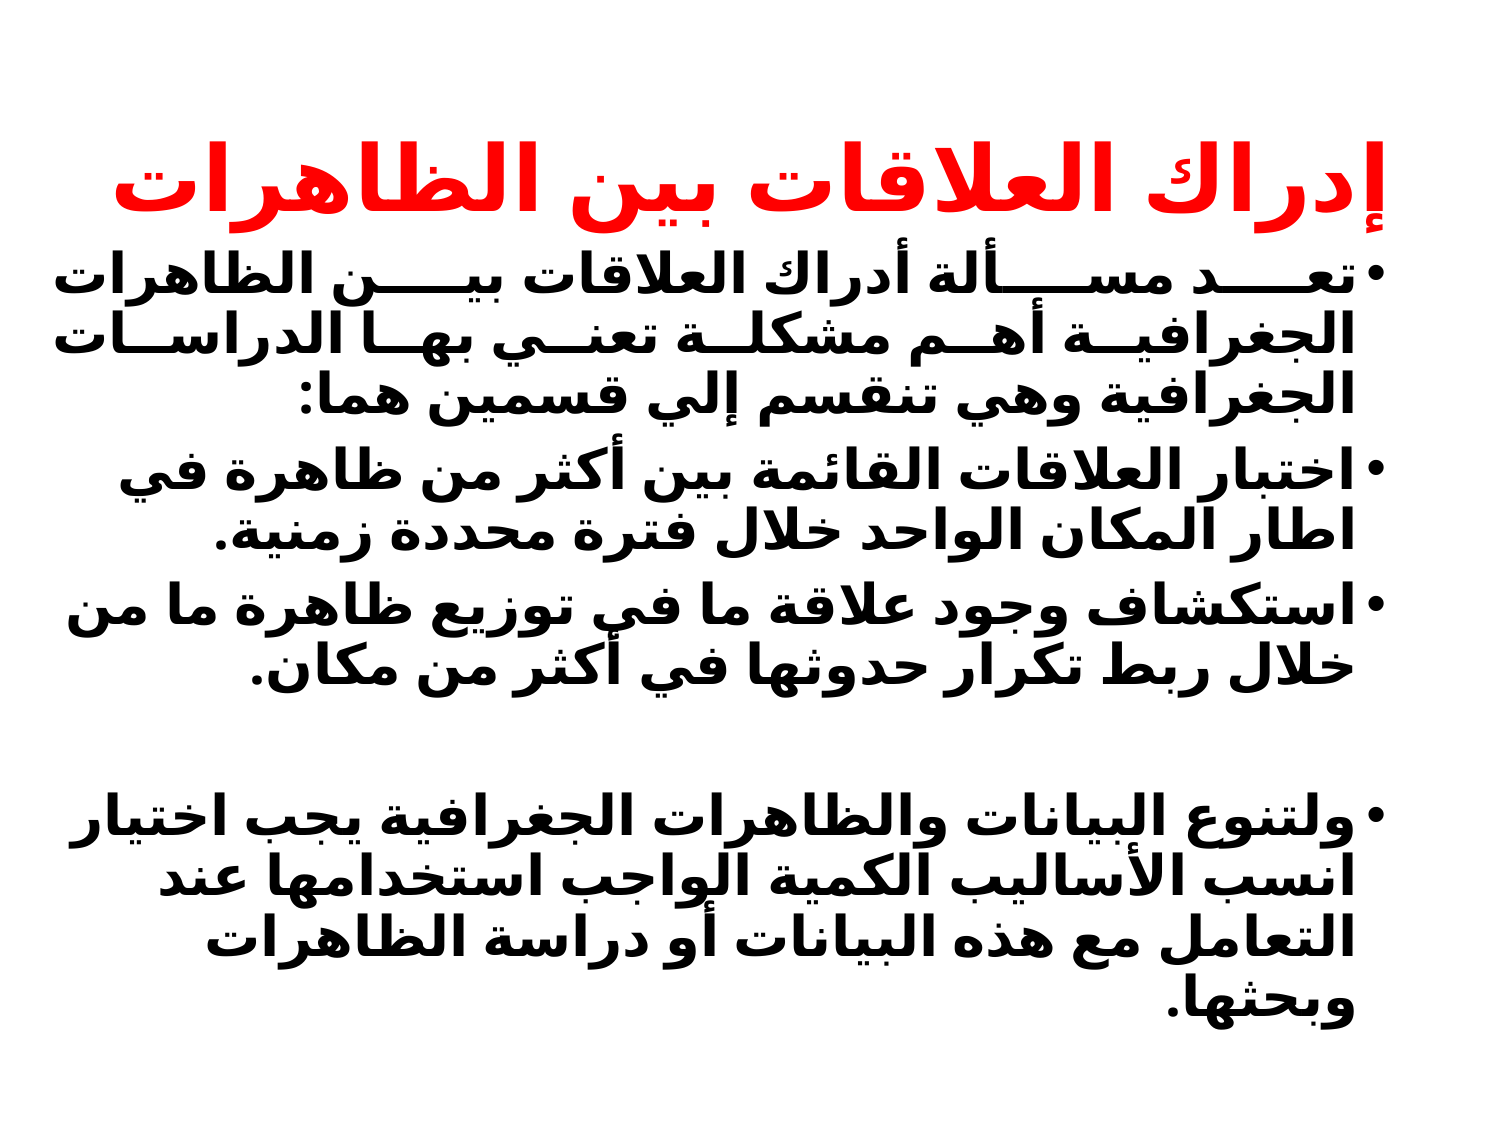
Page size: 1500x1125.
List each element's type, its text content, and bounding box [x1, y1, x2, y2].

title إدراك العلاقات بين الظاهرات [94, 50, 1407, 313]
list تعد مسألة أدراك العلاقات بين الظاهرات الجغرافية أهم مشكلة تعني بها الدراسات الجغرافية وهي تنقسم إلي قسمين هما: اختبار العلاقات القائمة بين أكثر من ظاهرة في اطار المكان الواحد خلال فترة محددة زمنية. استكشاف وجود علاقة ما في توزيع ظاهرة ما من خلال ربط تكرار حدوثها في أكثر من مكان. ولتنوع البيانات والظاهرات الجغرافية يجب اختيار انسب الأساليب الكمية الواجب استخدامها عند التعامل مع هذه البيانات أو دراسة الظاهرات وبحثها. [37, 237, 1400, 1038]
